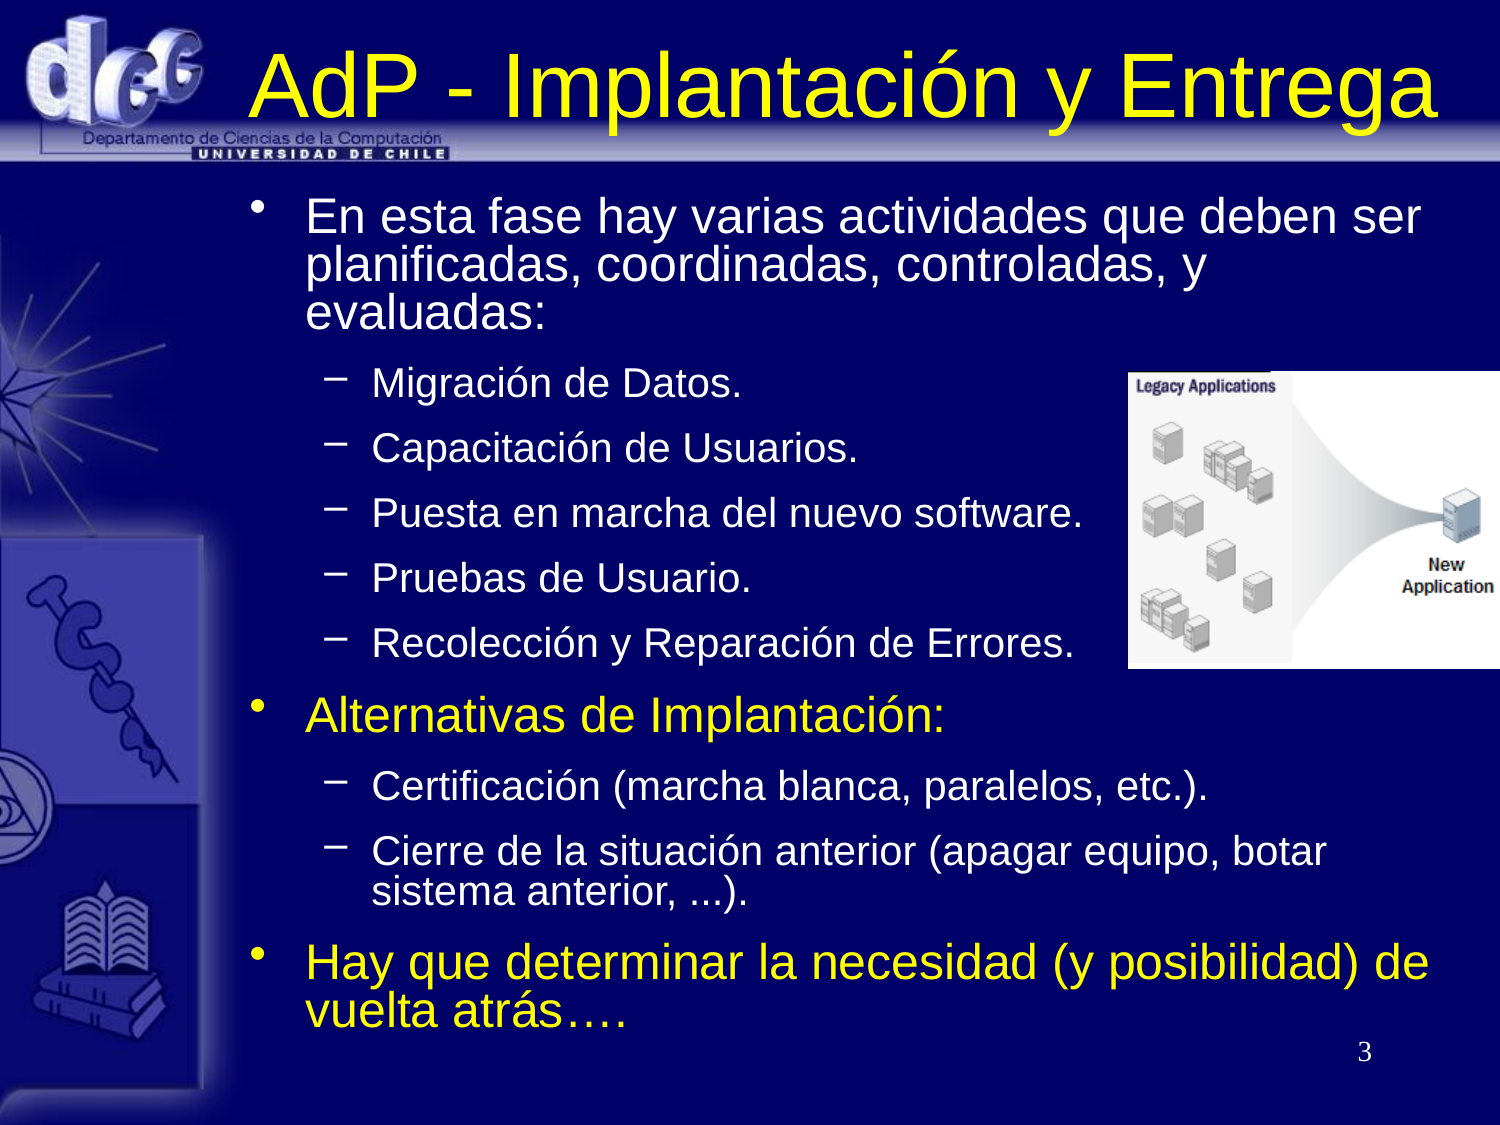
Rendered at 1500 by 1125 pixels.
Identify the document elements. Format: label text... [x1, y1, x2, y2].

list En esta fase hay varias actividades que deben ser planificadas, coordinadas, controladas, y evaluadas: Migración de Datos. Capacitación de Usuarios. Puesta en marcha del nuevo software. Pruebas de Usuario. Recolección y Reparación de Errores. Alternativas de Implantación: Certificación (marcha blanca, paralelos, etc.). Cierre de la situación anterior (apagar equipo, botar sistema anterior, ...). Hay que determinar la necesidad (y posibilidad) de vuelta atrás…. [234, 187, 1448, 1125]
title AdP - Implantación y Entrega [207, 0, 1483, 163]
picture [0, 0, 1500, 1125]
